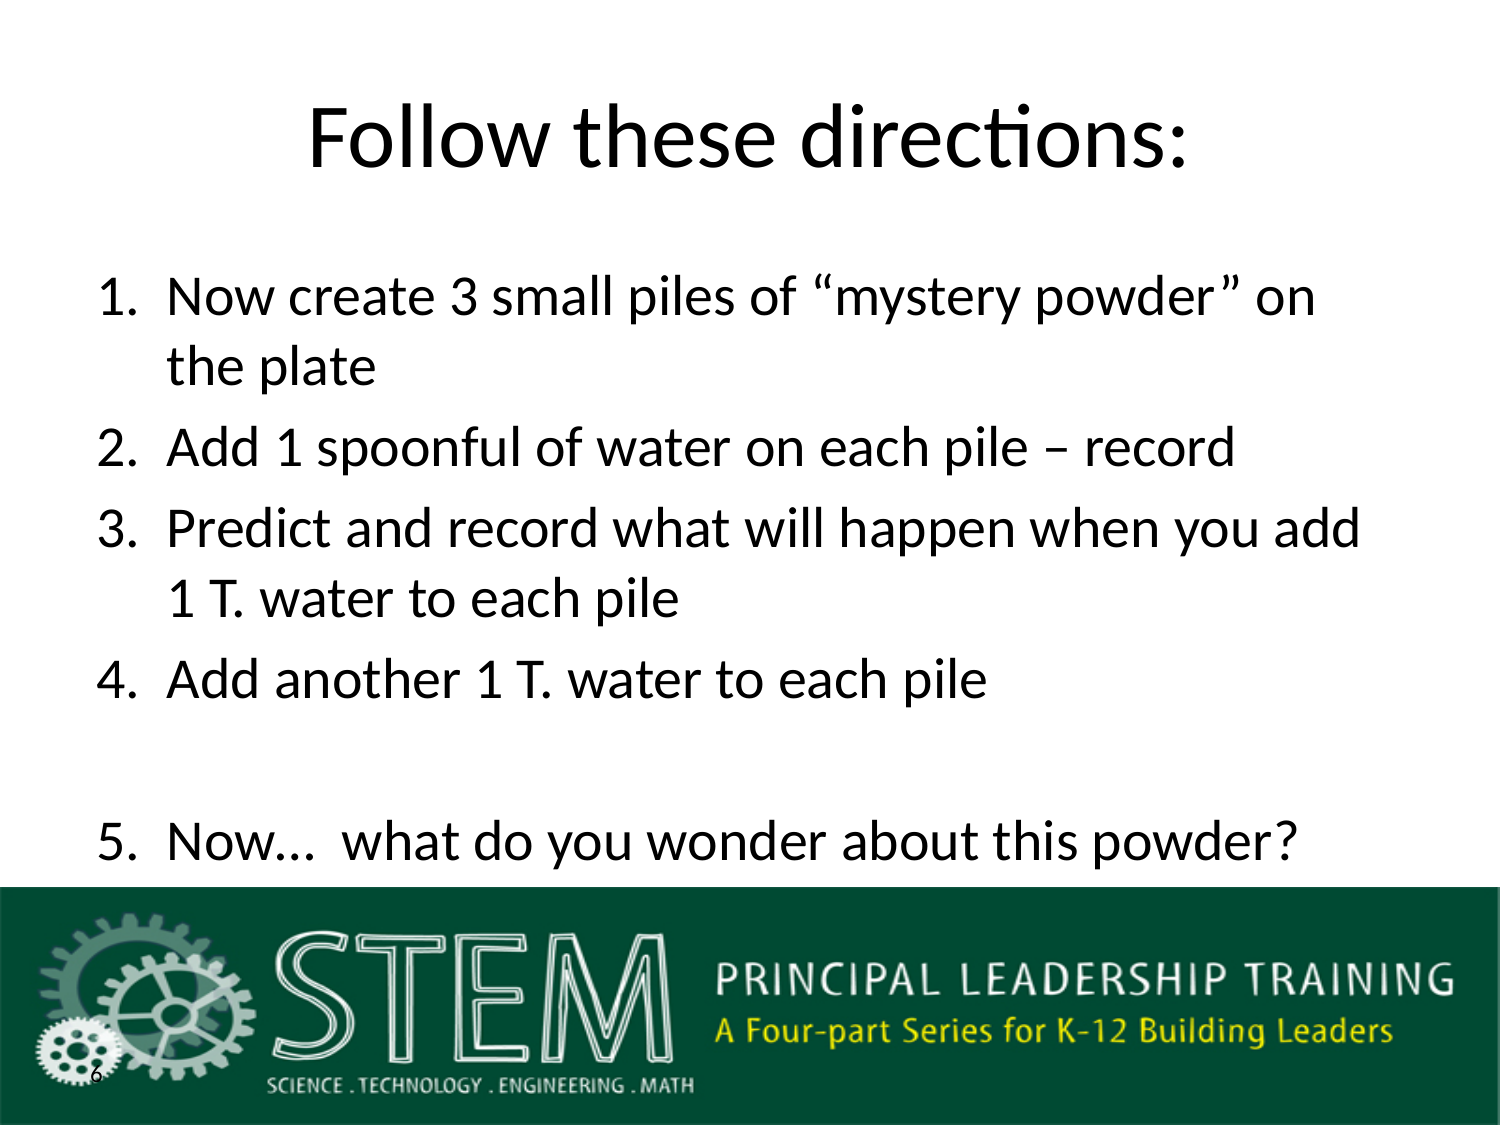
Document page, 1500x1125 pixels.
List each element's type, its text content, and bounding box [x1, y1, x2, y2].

title Follow these directions: [75, 37, 1425, 225]
slide_number 6 [75, 1042, 425, 1103]
picture [0, 887, 1500, 1125]
list Now create 3 small piles of “mystery powder” on the plate Add 1 spoonful of water on each pile – record Predict and record what will happen when you add 1 T. water to each pile Add another 1 T. water to each pile Now… what do you wonder about this powder? [81, 249, 1419, 888]
